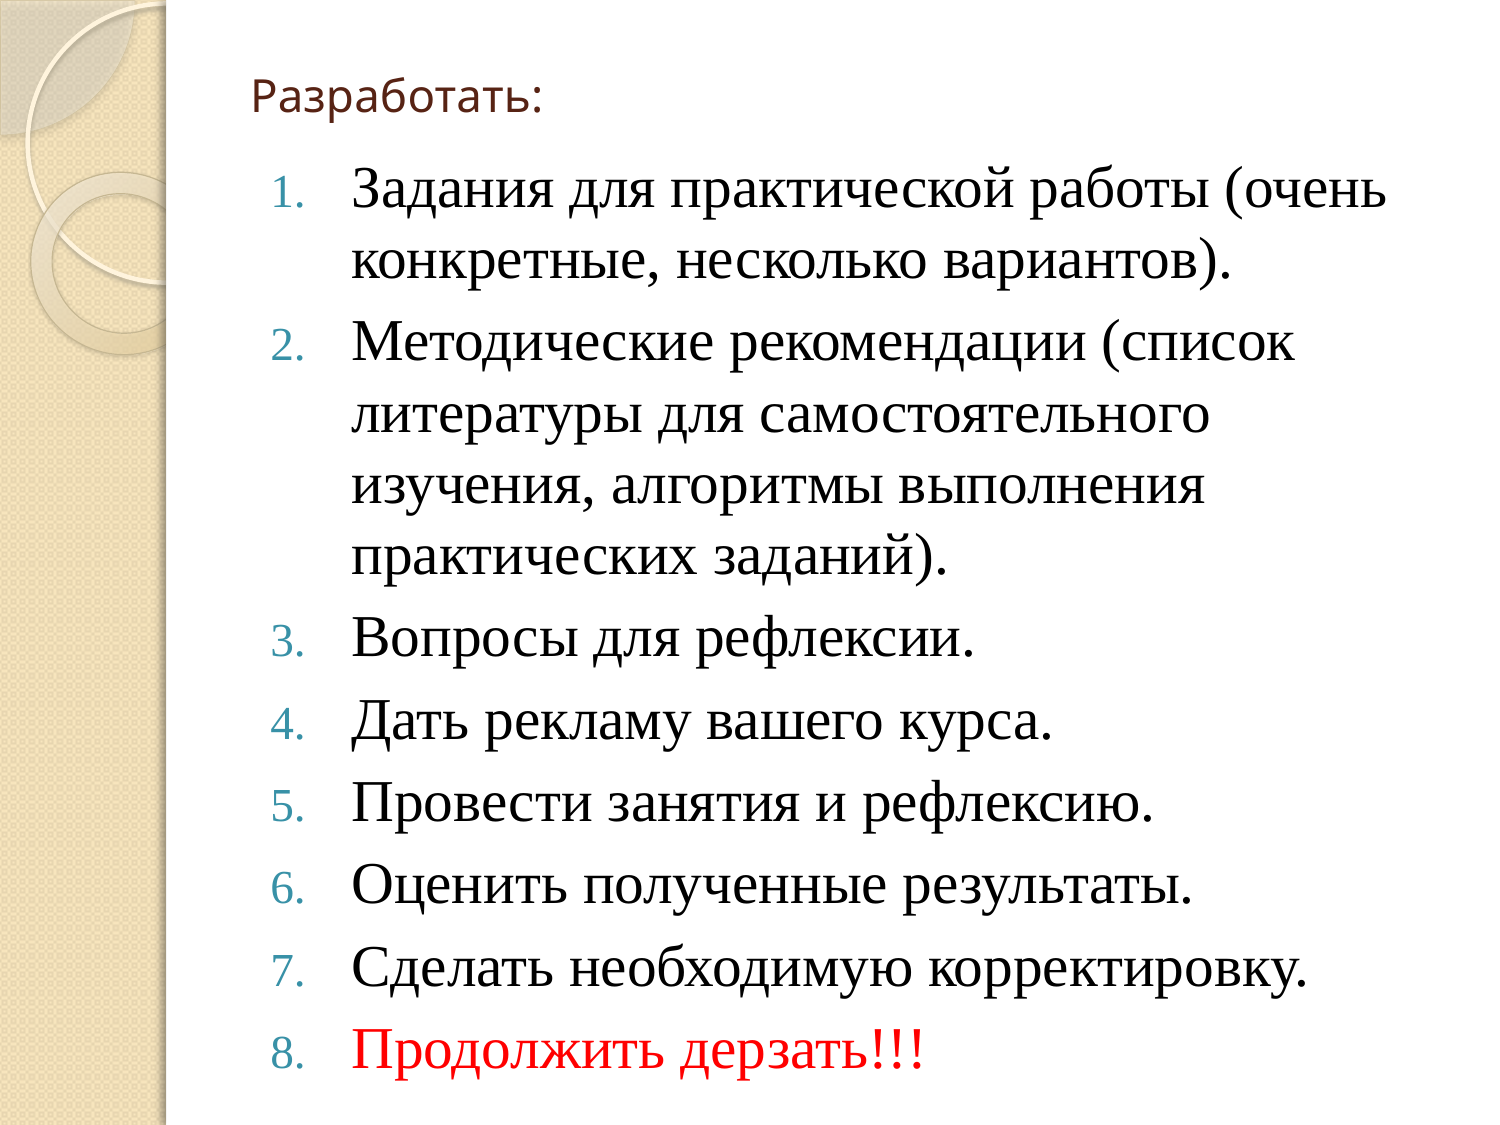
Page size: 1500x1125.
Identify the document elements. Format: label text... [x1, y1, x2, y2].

list Задания для практической работы (очень конкретные, несколько вариантов). Методические рекомендации (список литературы для самостоятельного изучения, алгоритмы выполнения практических заданий). Вопросы для рефлексии. Дать рекламу вашего курса. Провести занятия и рефлексию. Оценить полученные результаты. Сделать необходимую корректировку. Продолжить дерзать!!! [235, 140, 1466, 1090]
title Разработать: [235, 58, 1466, 140]
